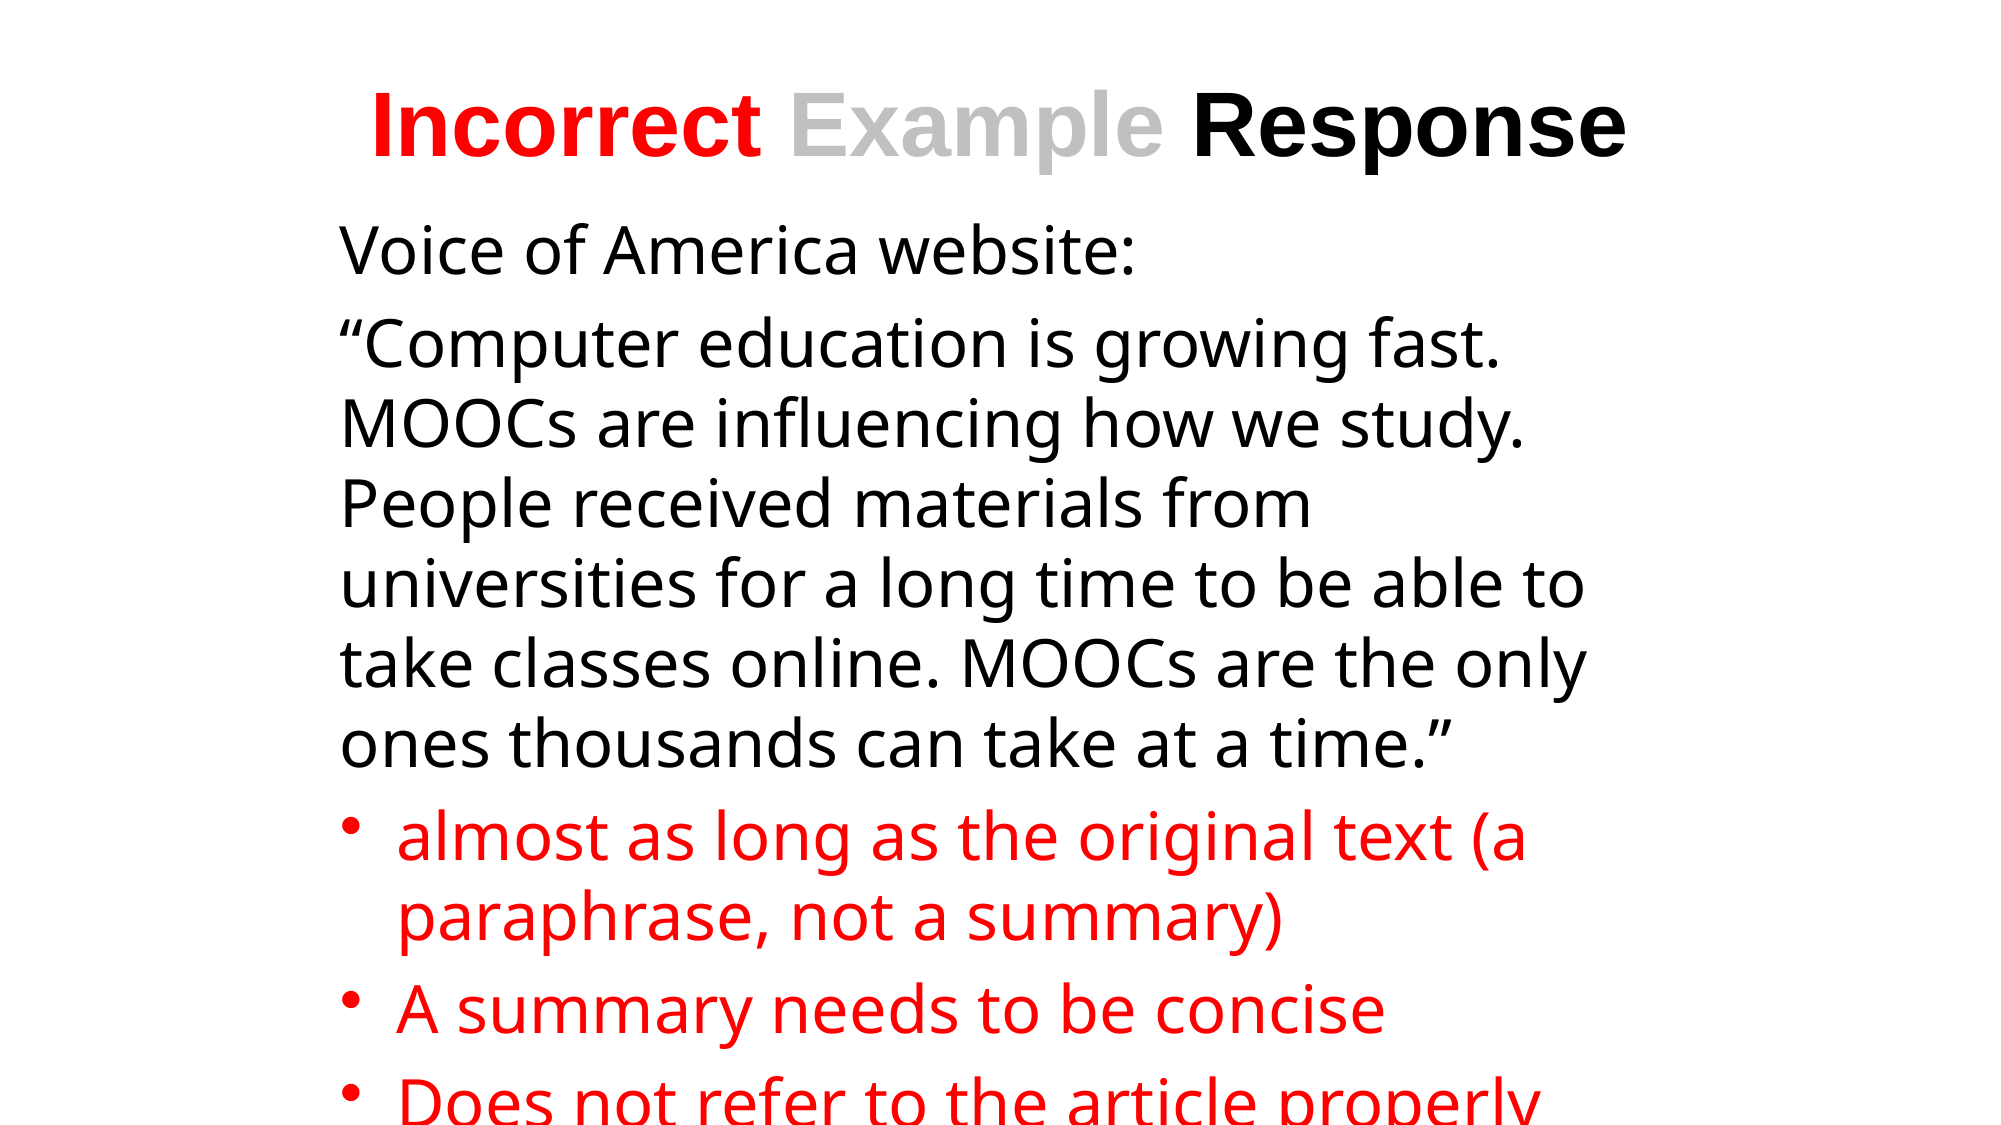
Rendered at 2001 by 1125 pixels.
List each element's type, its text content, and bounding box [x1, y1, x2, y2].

list Voice of America website: “Computer education is growing fast. MOOCs are influencing how we study. People received materials from universities for a long time to be able to take classes online. MOOCs are the only ones thousands can take at a time.” almost as long as the original text (a paraphrase, not a summary) A summary needs to be concise Does not refer to the article properly [324, 200, 1675, 1000]
title Incorrect Example Response [324, 26, 1675, 200]
